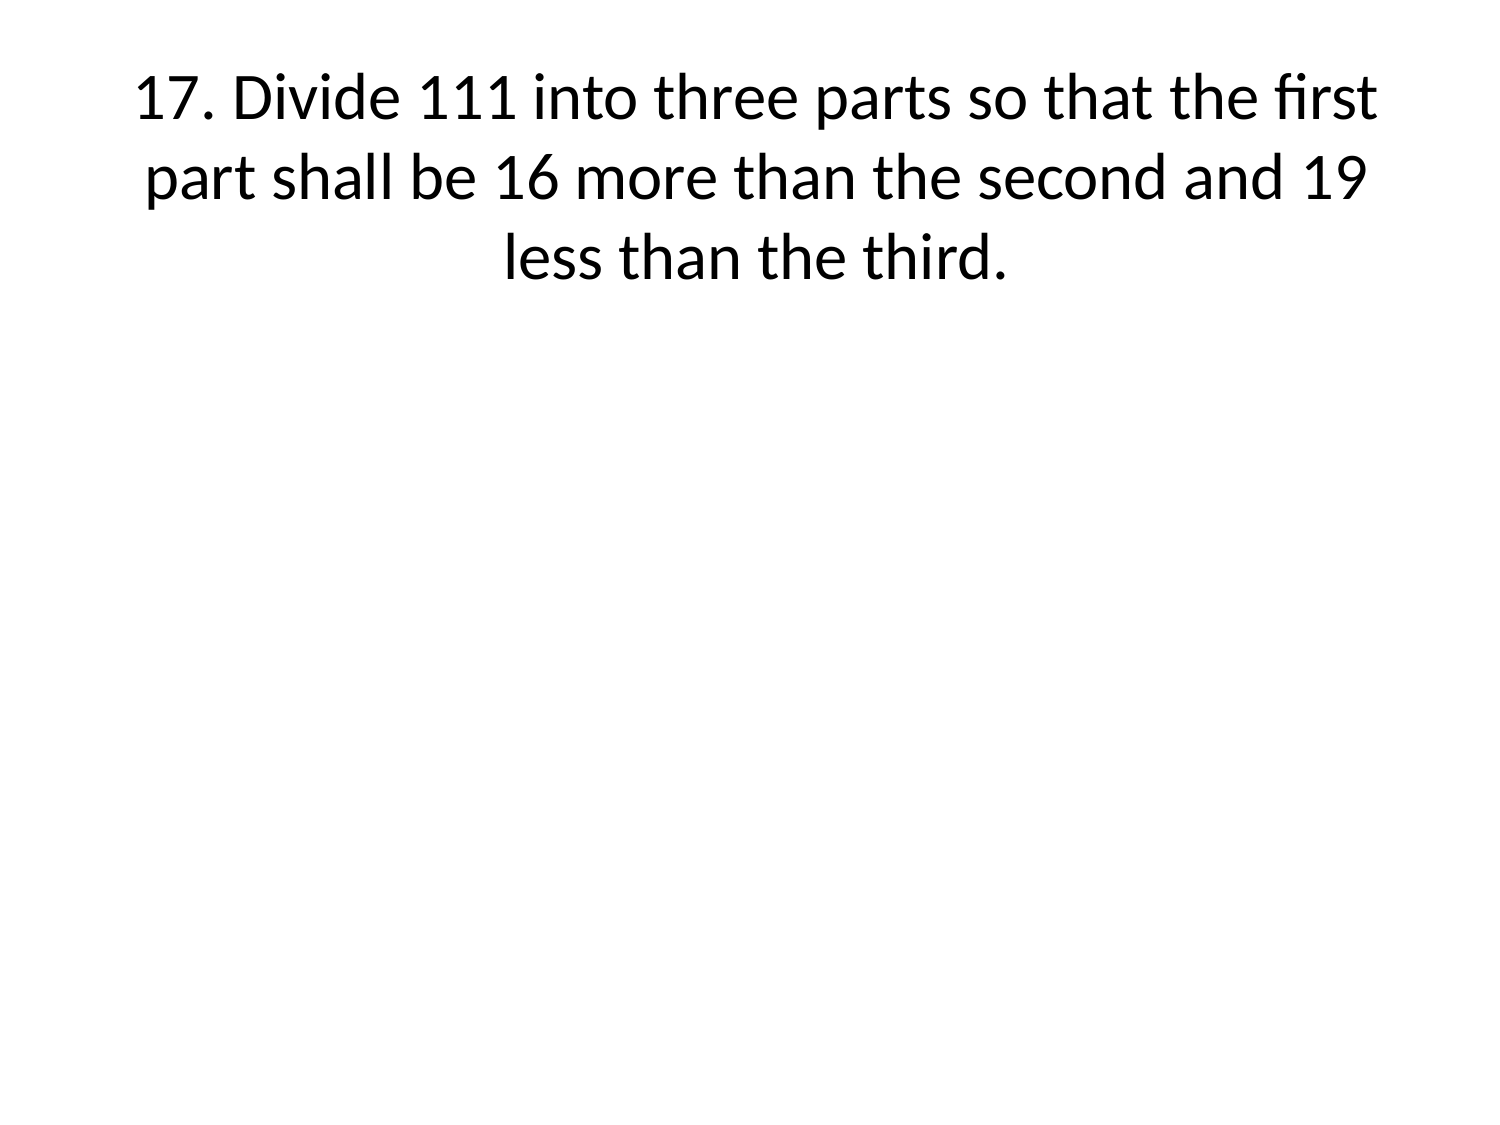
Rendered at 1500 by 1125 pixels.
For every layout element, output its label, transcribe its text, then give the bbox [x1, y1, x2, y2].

title 17. Divide 111 into three parts so that the first part shall be 16 more than the second and 19 less than the third. [75, 45, 1438, 300]
